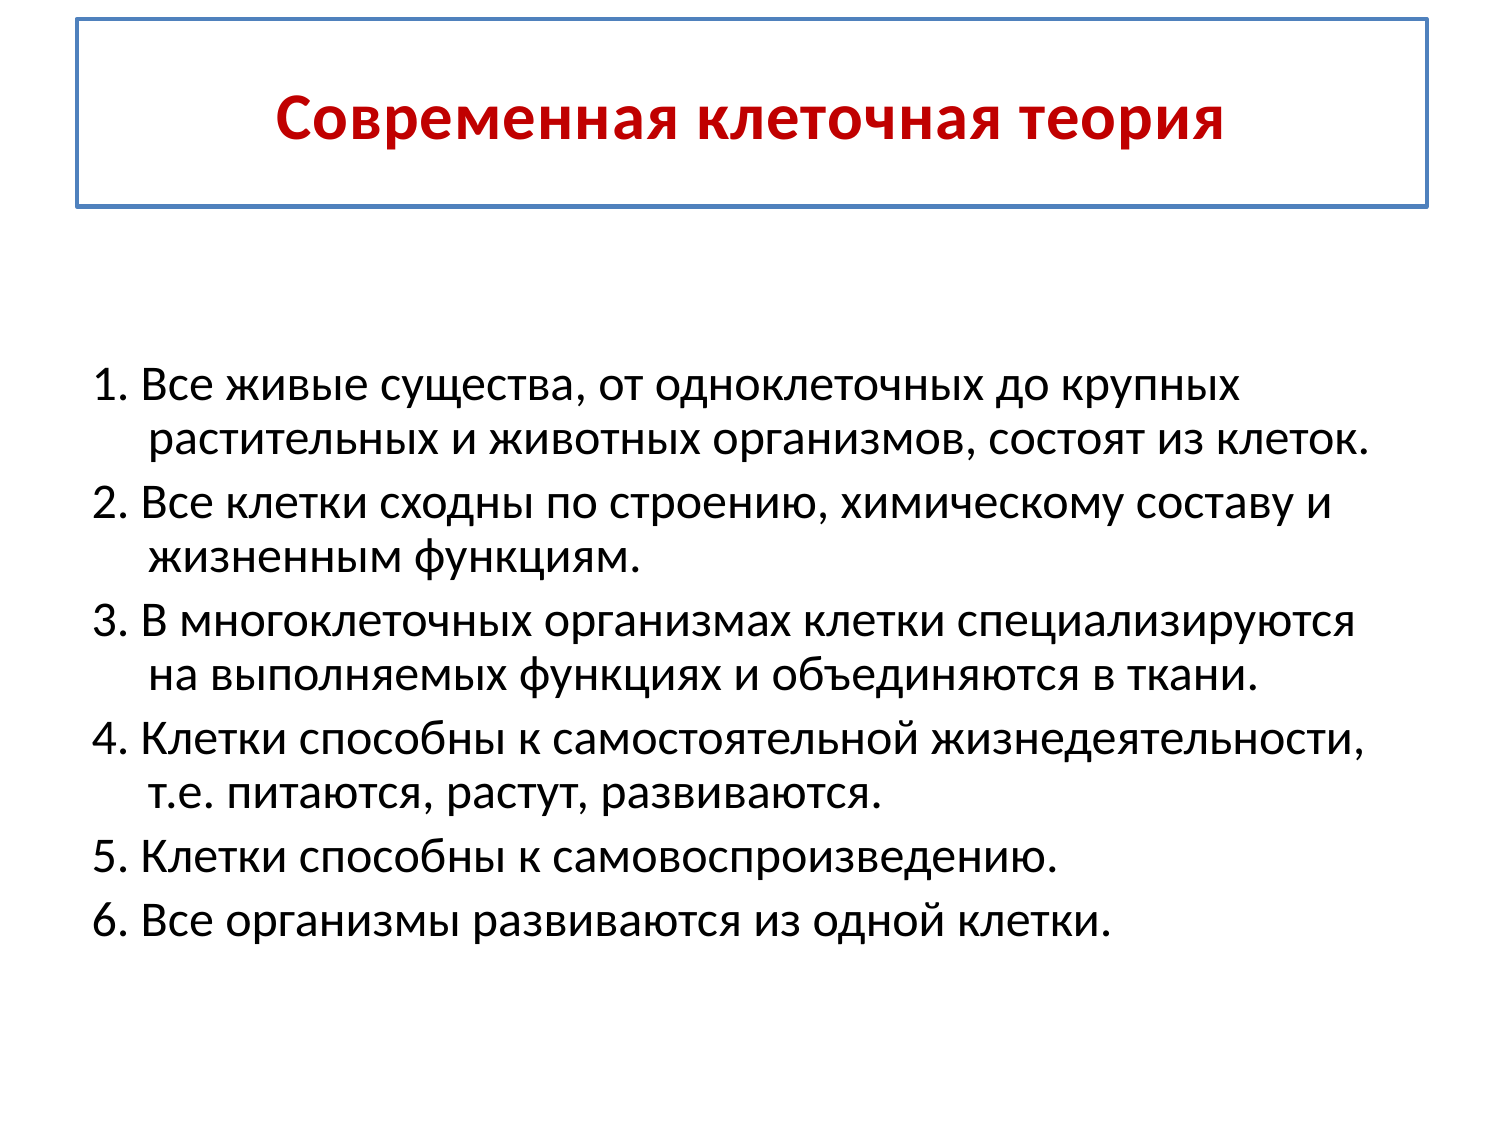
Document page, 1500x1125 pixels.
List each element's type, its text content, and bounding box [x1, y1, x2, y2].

list 1. Все живые существа, от одноклеточных до крупных растительных и животных организмов, состоят из клеток. 2. Все клетки сходны по строению, химическому составу и жизненным функциям. 3. В многоклеточных организмах клетки специализируются на выполняемых функциях и объединяются в ткани. 4. Клетки способны к самостоятельной жизнедеятельности, т.е. питаются, растут, развиваются. 5. Клетки способны к самовоспроизведению. 6. Все организмы развиваются из одной клетки. [76, 349, 1427, 1017]
title Современная клеточная теория [75, 17, 1429, 209]
